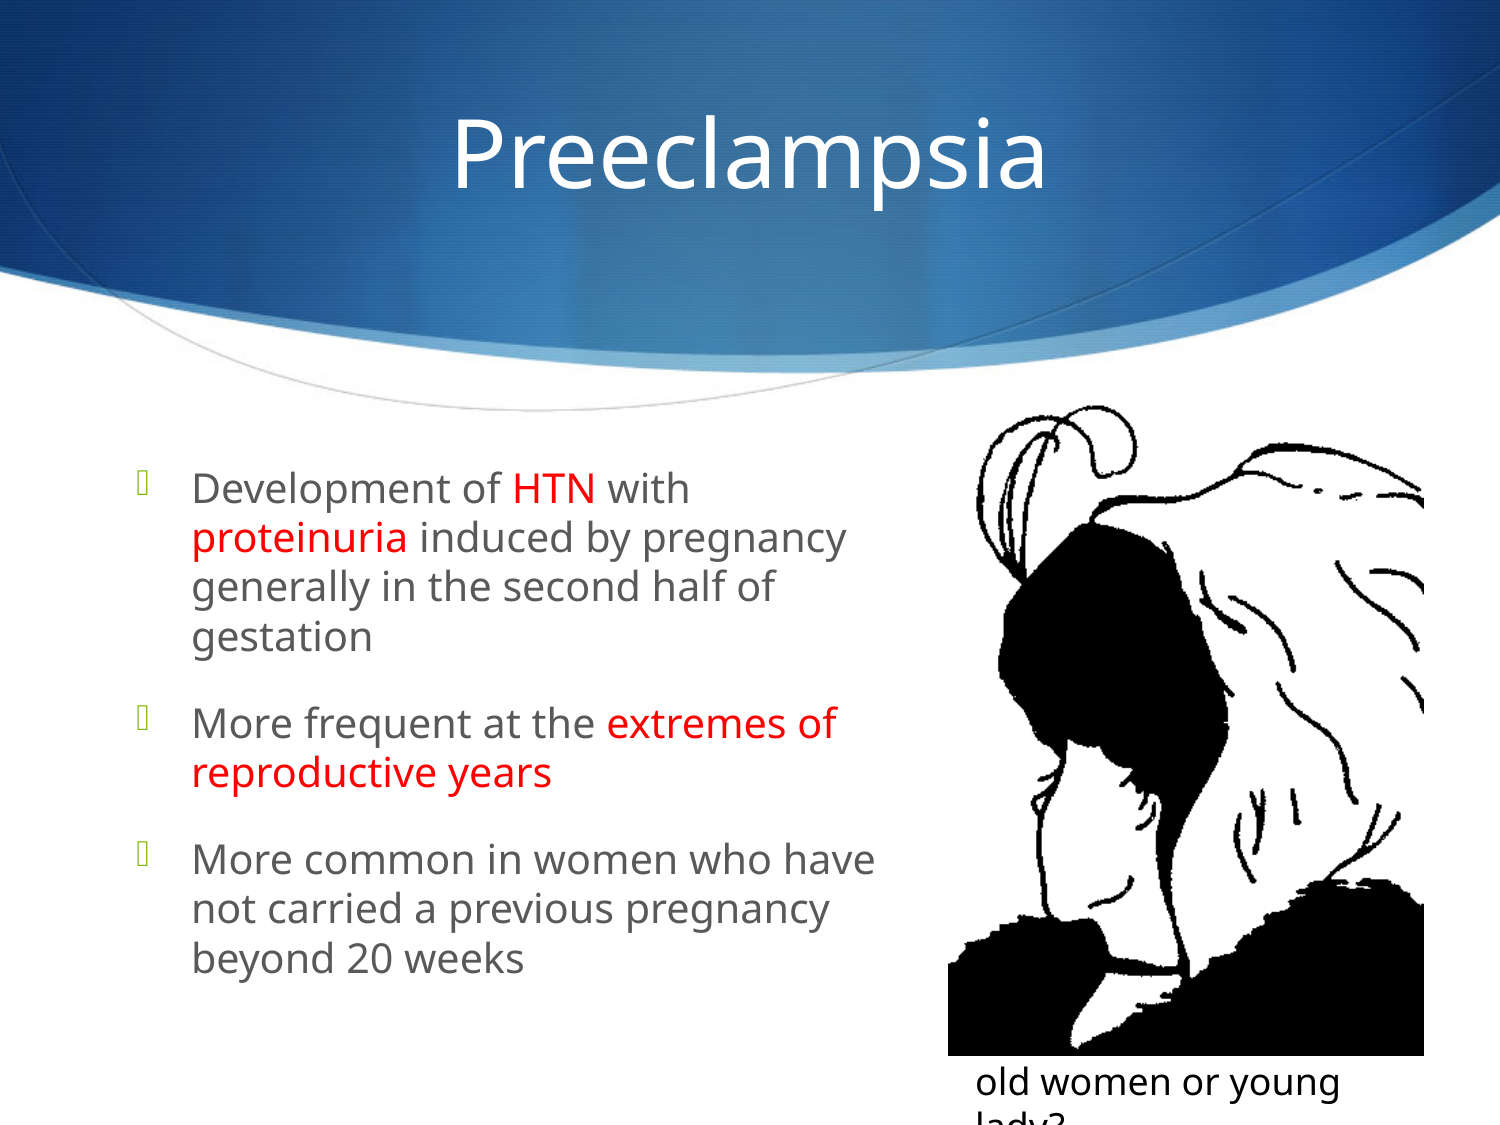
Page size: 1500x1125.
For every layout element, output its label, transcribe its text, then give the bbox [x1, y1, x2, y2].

picture [0, 0, 1500, 1125]
text_box old women or young lady? [960, 1050, 1435, 1125]
title Preeclampsia [75, 56, 1425, 245]
list Development of HTN with proteinuria induced by pregnancy generally in the second half of gestation More frequent at the extremes of reproductive years More common in women who have not carried a previous pregnancy beyond 20 weeks [121, 454, 906, 991]
